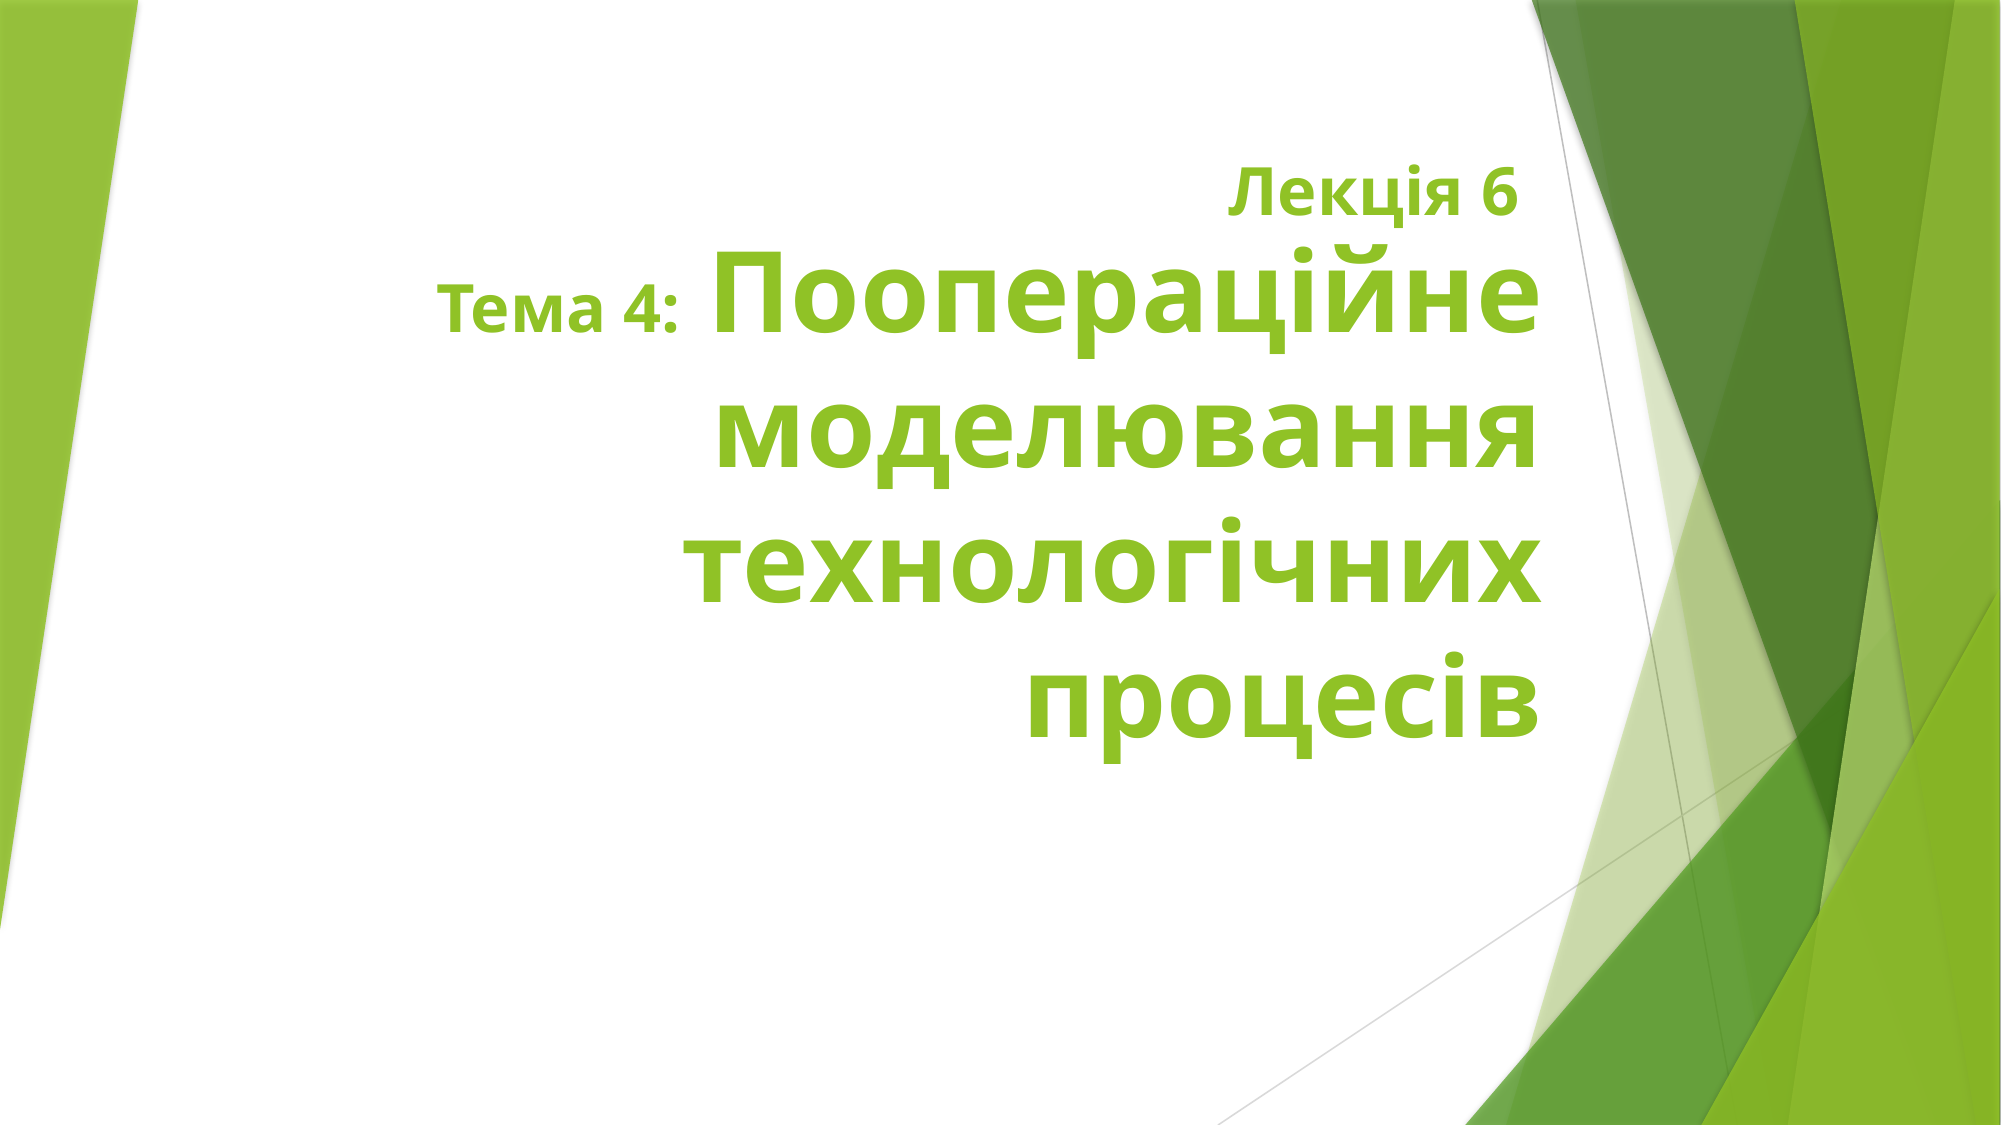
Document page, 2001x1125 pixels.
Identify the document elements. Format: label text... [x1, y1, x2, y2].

subtitle Лекція 6 [260, 140, 1535, 321]
title Тема 4: Поопераційне моделювання технологічних процесів [181, 320, 1559, 768]
